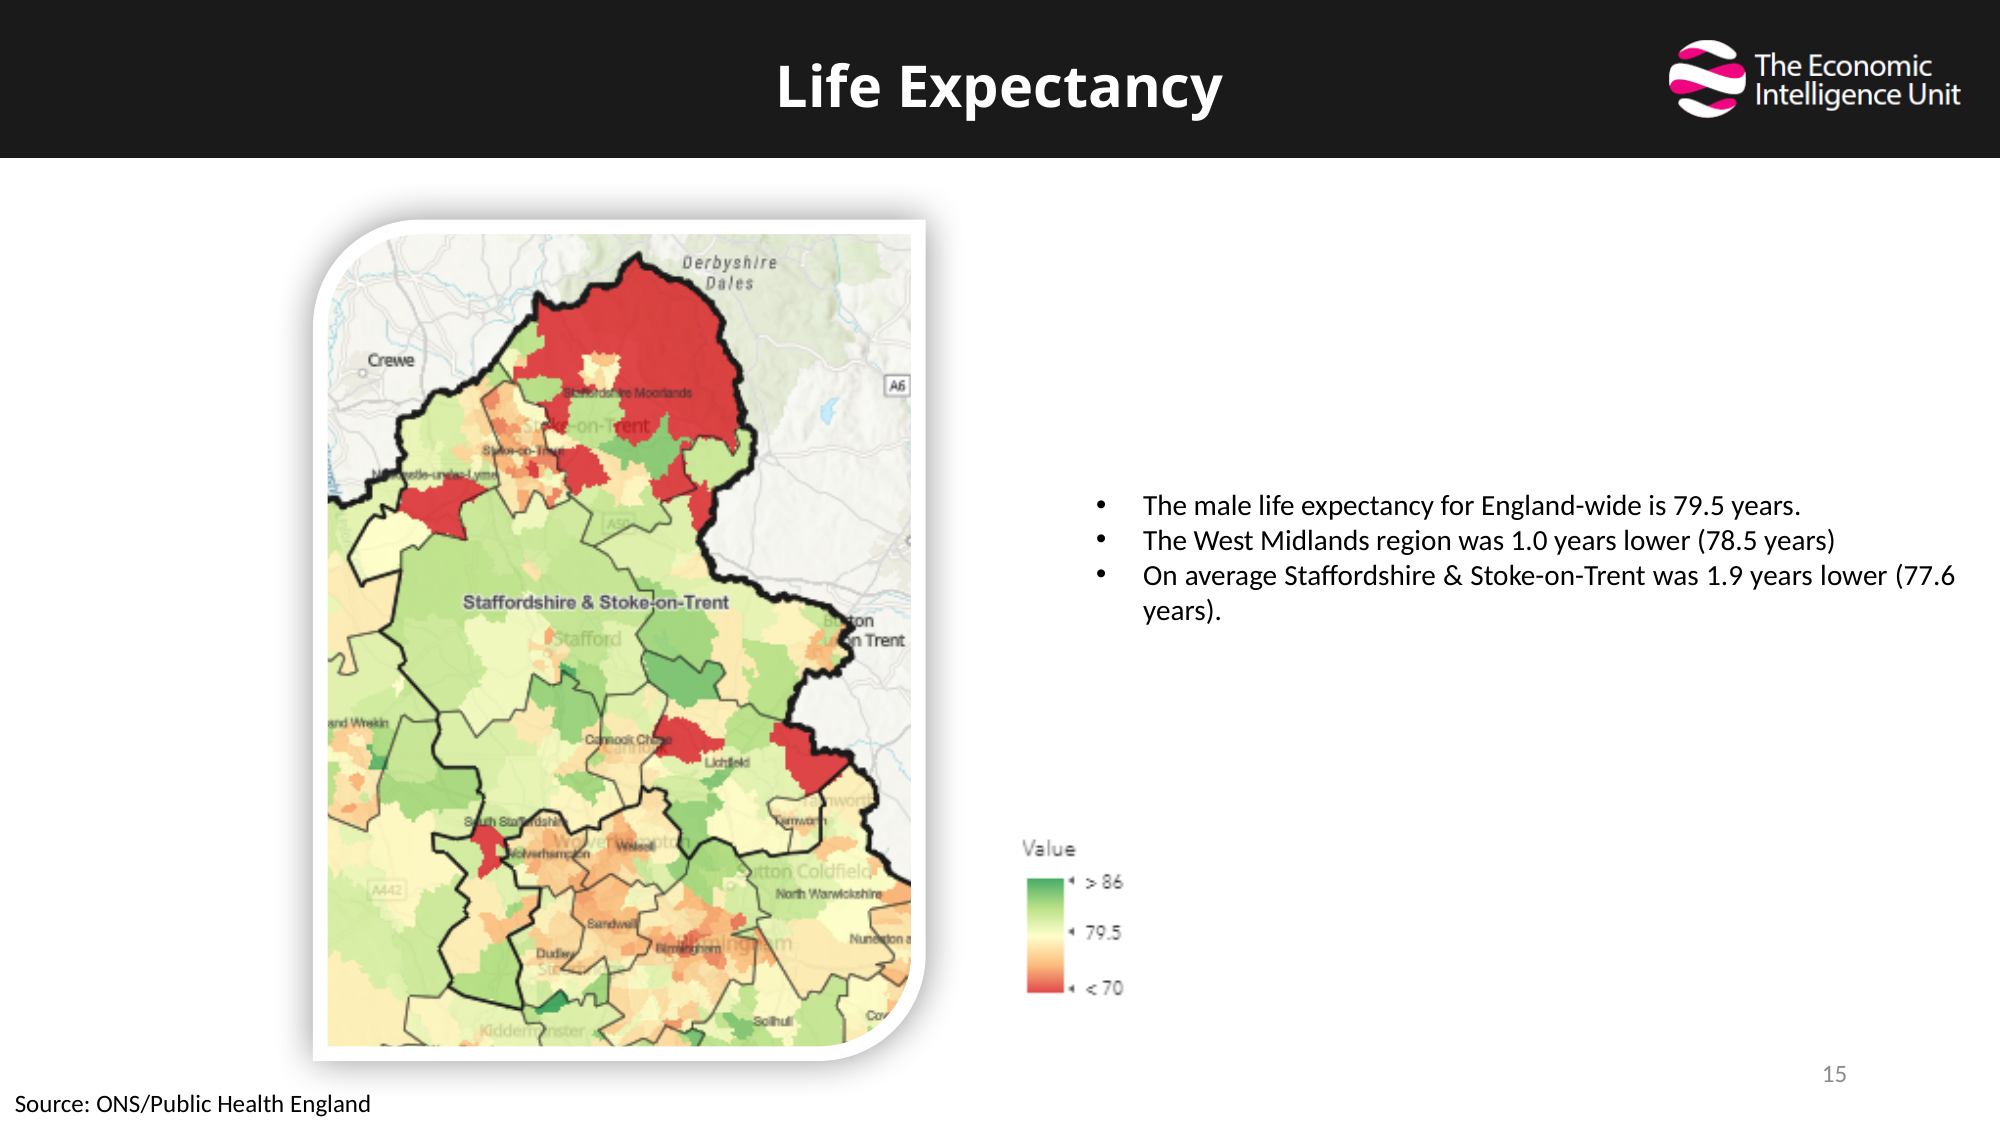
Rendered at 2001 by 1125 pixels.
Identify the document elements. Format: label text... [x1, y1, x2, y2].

text_box The male life expectancy for England-wide is 79.5 years. The West Midlands region was 1.0 years lower (78.5 years) On average Staffordshire & Stoke-on-Trent was 1.9 years lower (77.6 years). [1081, 479, 1971, 634]
text_box Source: ONS/Public Health England [0, 1080, 2000, 1125]
picture [320, 226, 919, 1054]
text_box [0, 0, 2000, 158]
title Life Expectancy [249, 49, 1750, 128]
picture [999, 836, 1179, 1022]
slide_number 15 [1412, 1042, 1863, 1080]
picture [1663, 32, 1972, 126]
